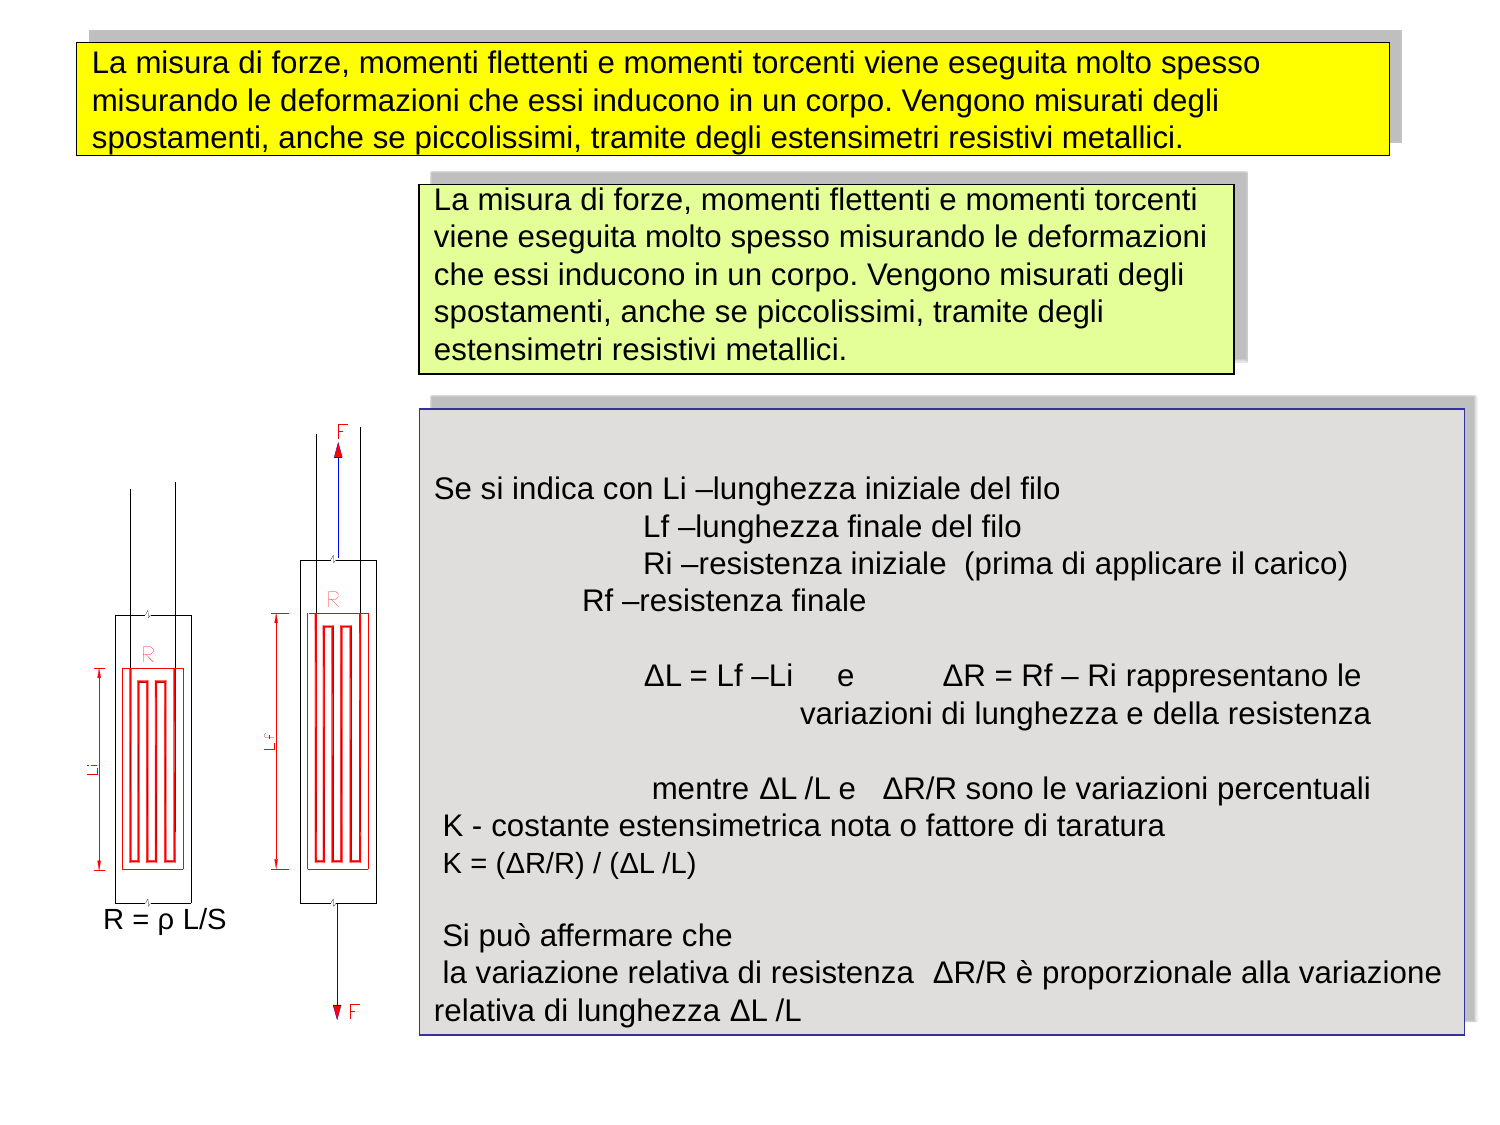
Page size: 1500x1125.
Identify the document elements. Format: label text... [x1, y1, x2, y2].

title La misura di forze, momenti flettenti e momenti torcenti viene eseguita molto spesso misurando le deformazioni che essi inducono in un corpo. Vengono misurati degli spostamenti, anche se piccolissimi, tramite degli estensimetri resistivi metallici. [76, 42, 1390, 156]
text_box Se si indica con Li –lunghezza iniziale del filo Lf –lunghezza finale del filo Ri –resistenza iniziale (prima di applicare il carico) Rf –resistenza finale ΔL = Lf –Li e ΔR = Rf – Ri rappresentano le variazioni di lunghezza e della resistenza mentre ΔL /L e ΔR/R sono le variazioni percentuali K - costante estensimetrica nota o fattore di taratura K = (ΔR/R) / (ΔL /L) Si può affermare che la variazione relativa di resistenza ΔR/R è proporzionale alla variazione relativa di lunghezza ΔL /L [750, 408, 1465, 1035]
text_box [0, 302, 750, 1096]
text_box La misura di forze, momenti flettenti e momenti torcenti viene eseguita molto spesso misurando le deformazioni che essi inducono in un corpo. Vengono misurati degli spostamenti, anche se piccolissimi, tramite degli estensimetri resistivi metallici. [419, 184, 1235, 374]
